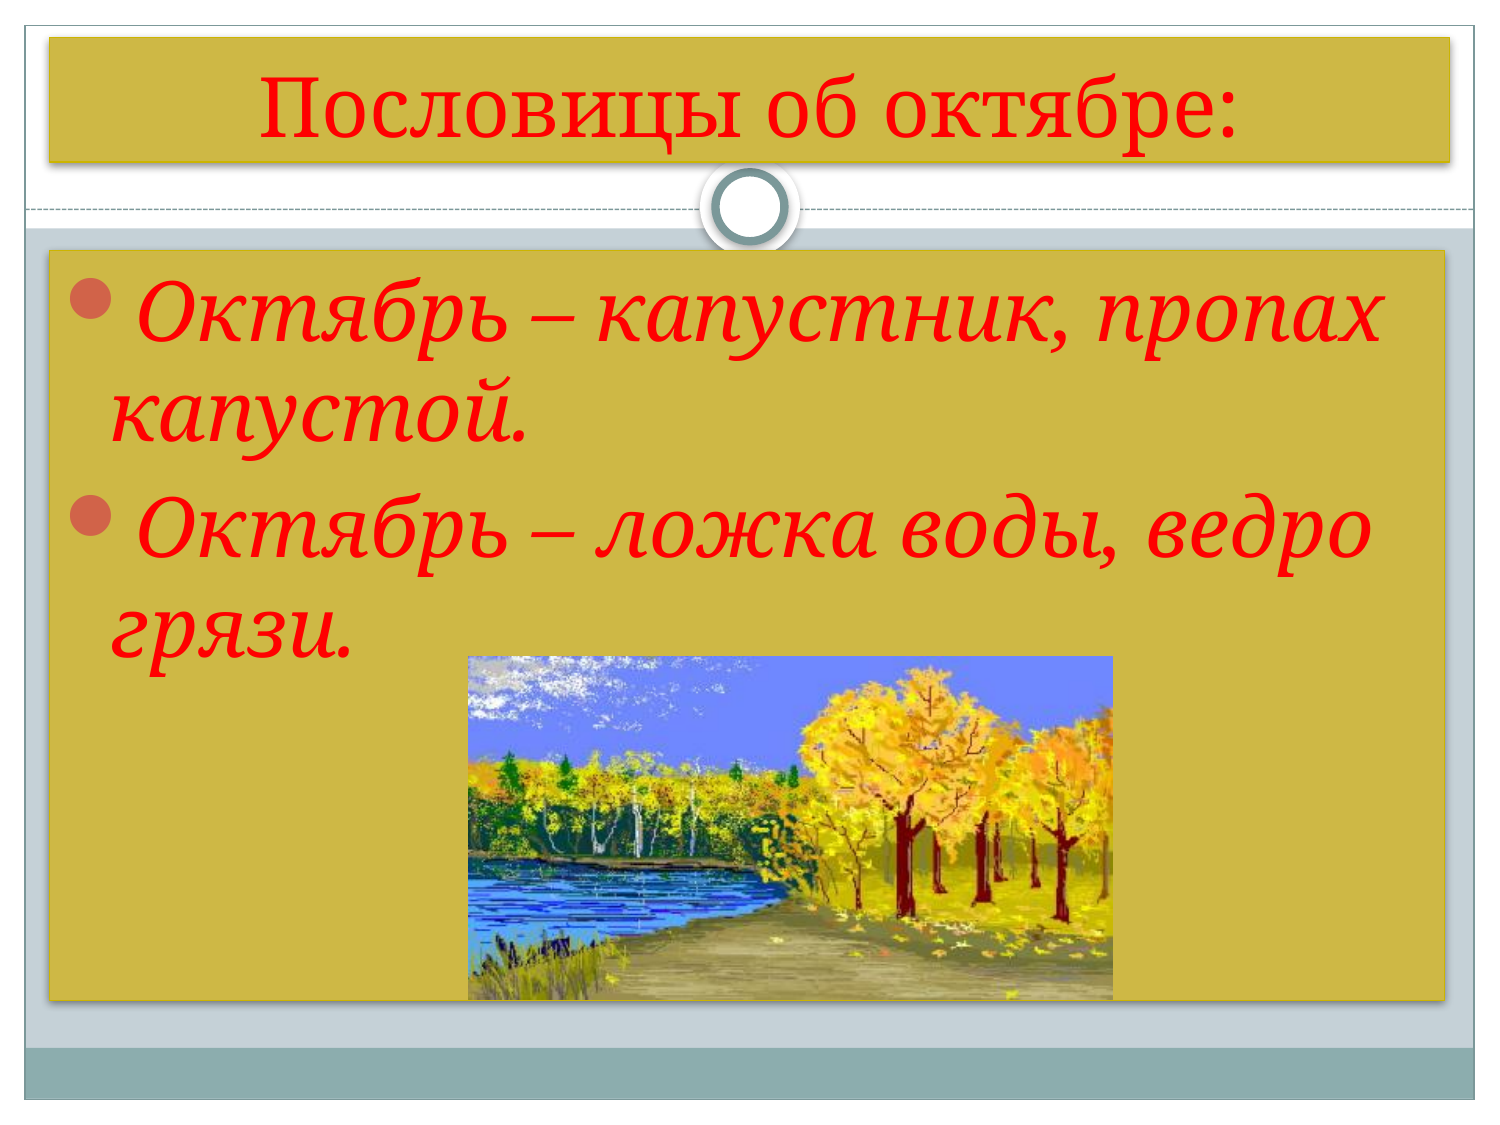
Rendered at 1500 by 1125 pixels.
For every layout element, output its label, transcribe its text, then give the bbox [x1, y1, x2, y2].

picture [468, 655, 1113, 1001]
list Октябрь – капустник, пропах капустой. Октябрь – ложка воды, ведро грязи. [49, 250, 1445, 1001]
title Пословицы об октябре: [49, 37, 1450, 163]
